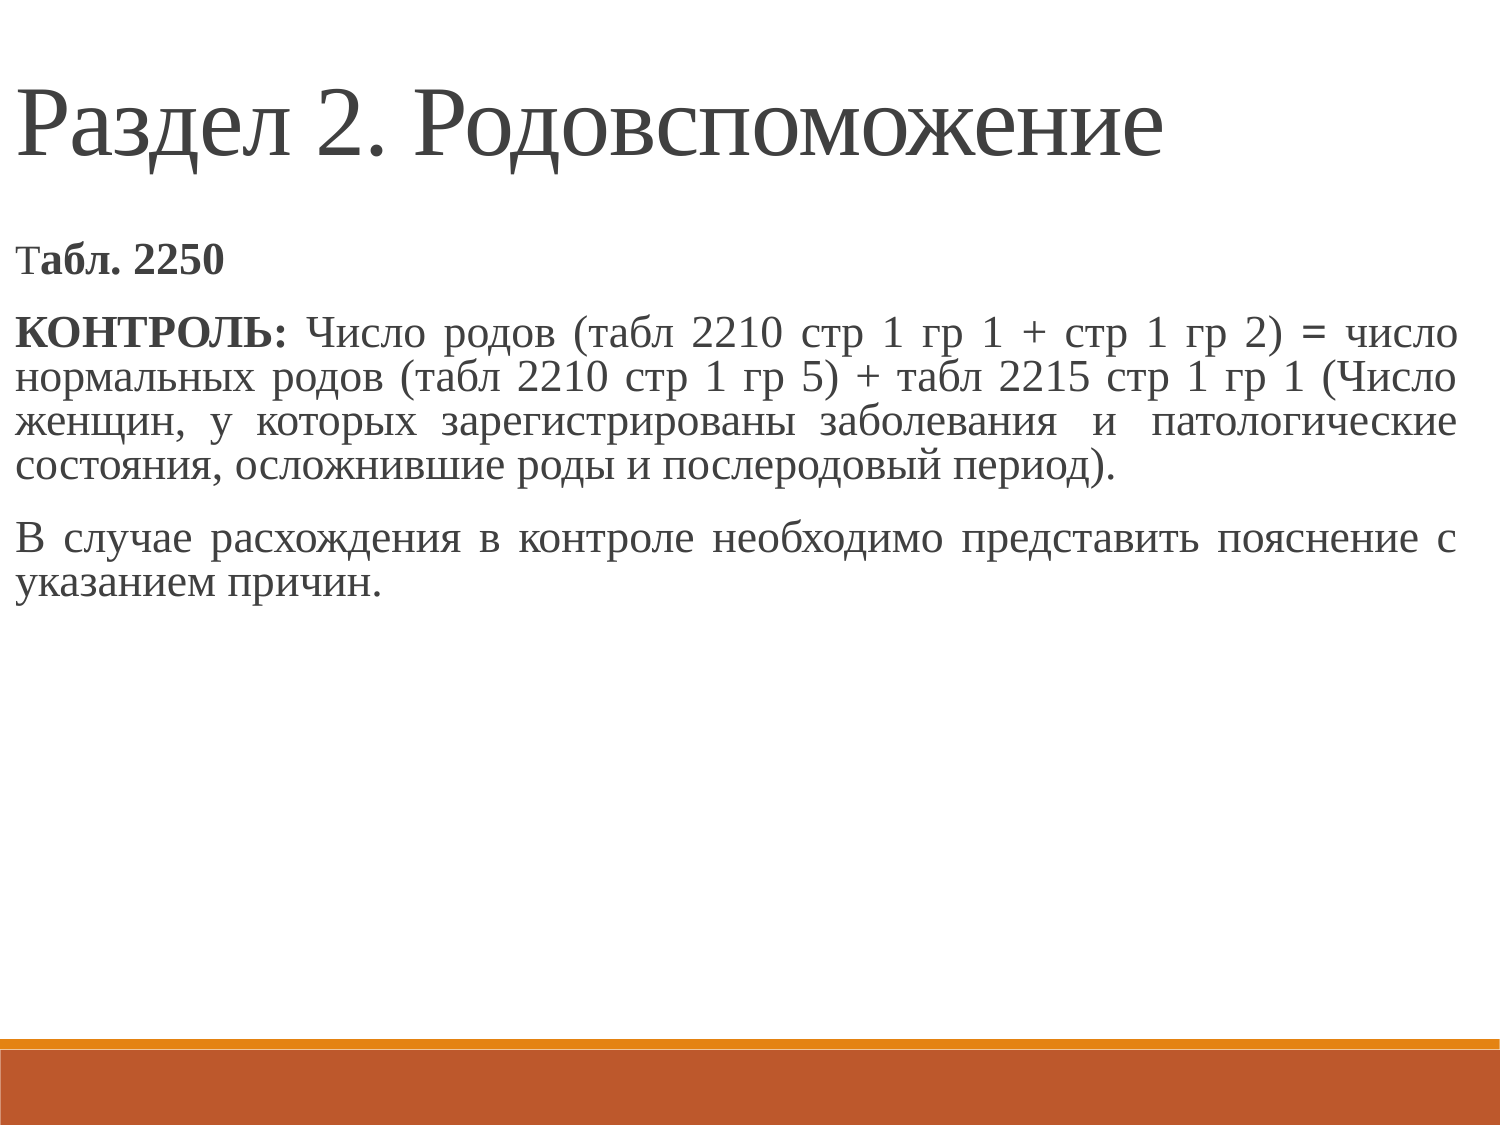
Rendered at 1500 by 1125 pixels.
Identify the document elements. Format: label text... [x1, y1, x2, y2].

list Табл. 2250 КОНТРОЛЬ: Число родов (табл 2210 стр 1 гр 1 + стр 1 гр 2) = число нормальных родов (табл 2210 стр 1 гр 5) + табл 2215 стр 1 гр 1 (Число женщин, у которых зарегистрированы заболевания и патологические состояния, осложнившие роды и послеродовый период). В случае расхождения в контроле необходимо представить пояснение с указанием причин. [0, 231, 1459, 1005]
title Раздел 2. Родовспоможение [0, 45, 1350, 184]
